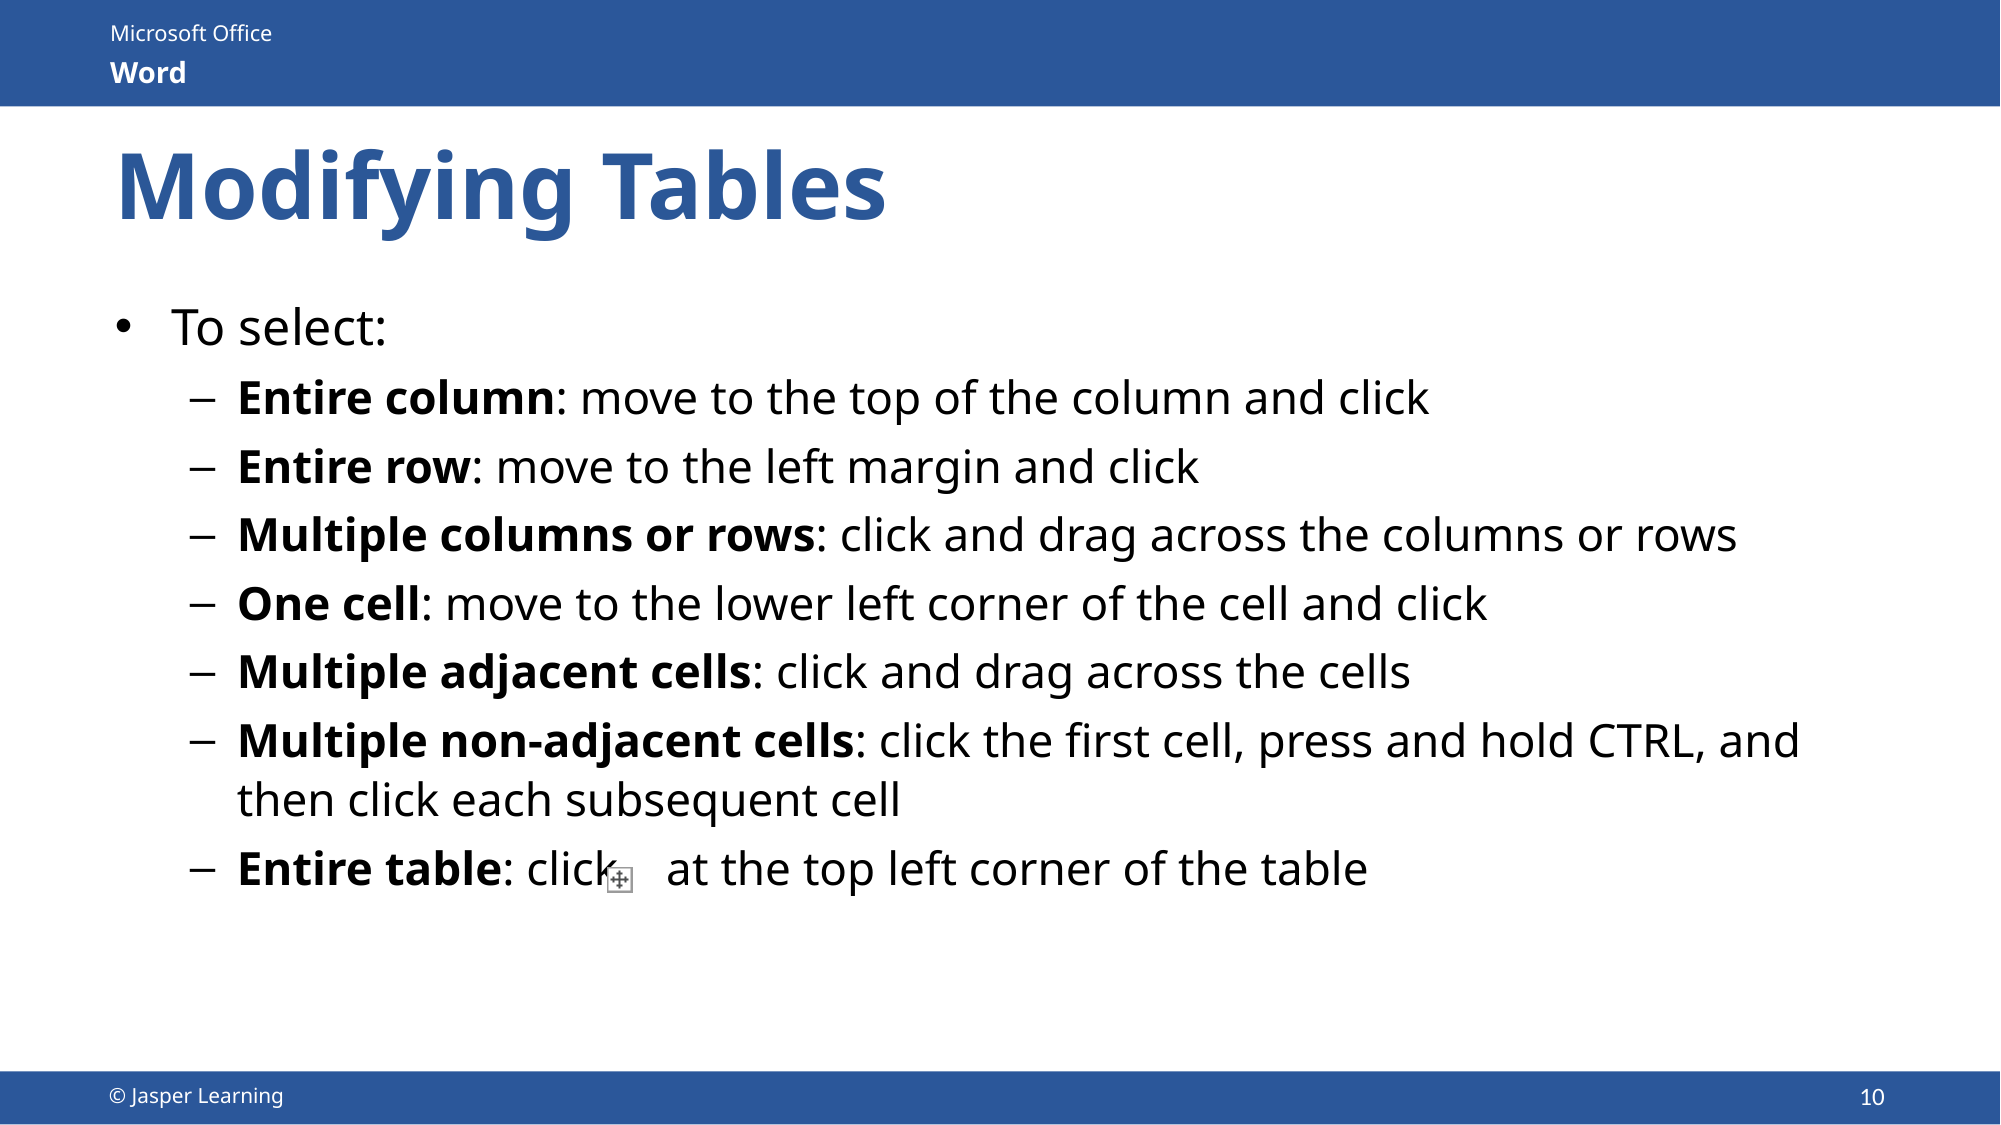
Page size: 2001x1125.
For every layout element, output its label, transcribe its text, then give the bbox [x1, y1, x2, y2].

list To select: Entire column: move to the top of the column and click Entire row: move to the left margin and click Multiple columns or rows: click and drag across the columns or rows One cell: move to the lower left corner of the cell and click Multiple adjacent cells: click and drag across the cells Multiple non-adjacent cells: click the first cell, press and hold CTRL, and then click each subsequent cell Entire table: click at the top left corner of the table [99, 283, 1900, 1026]
footer © Jasper Learning [94, 1066, 769, 1125]
slide_number 10 [1433, 1065, 1900, 1125]
title Modifying Tables [99, 118, 1866, 248]
picture [607, 867, 633, 894]
